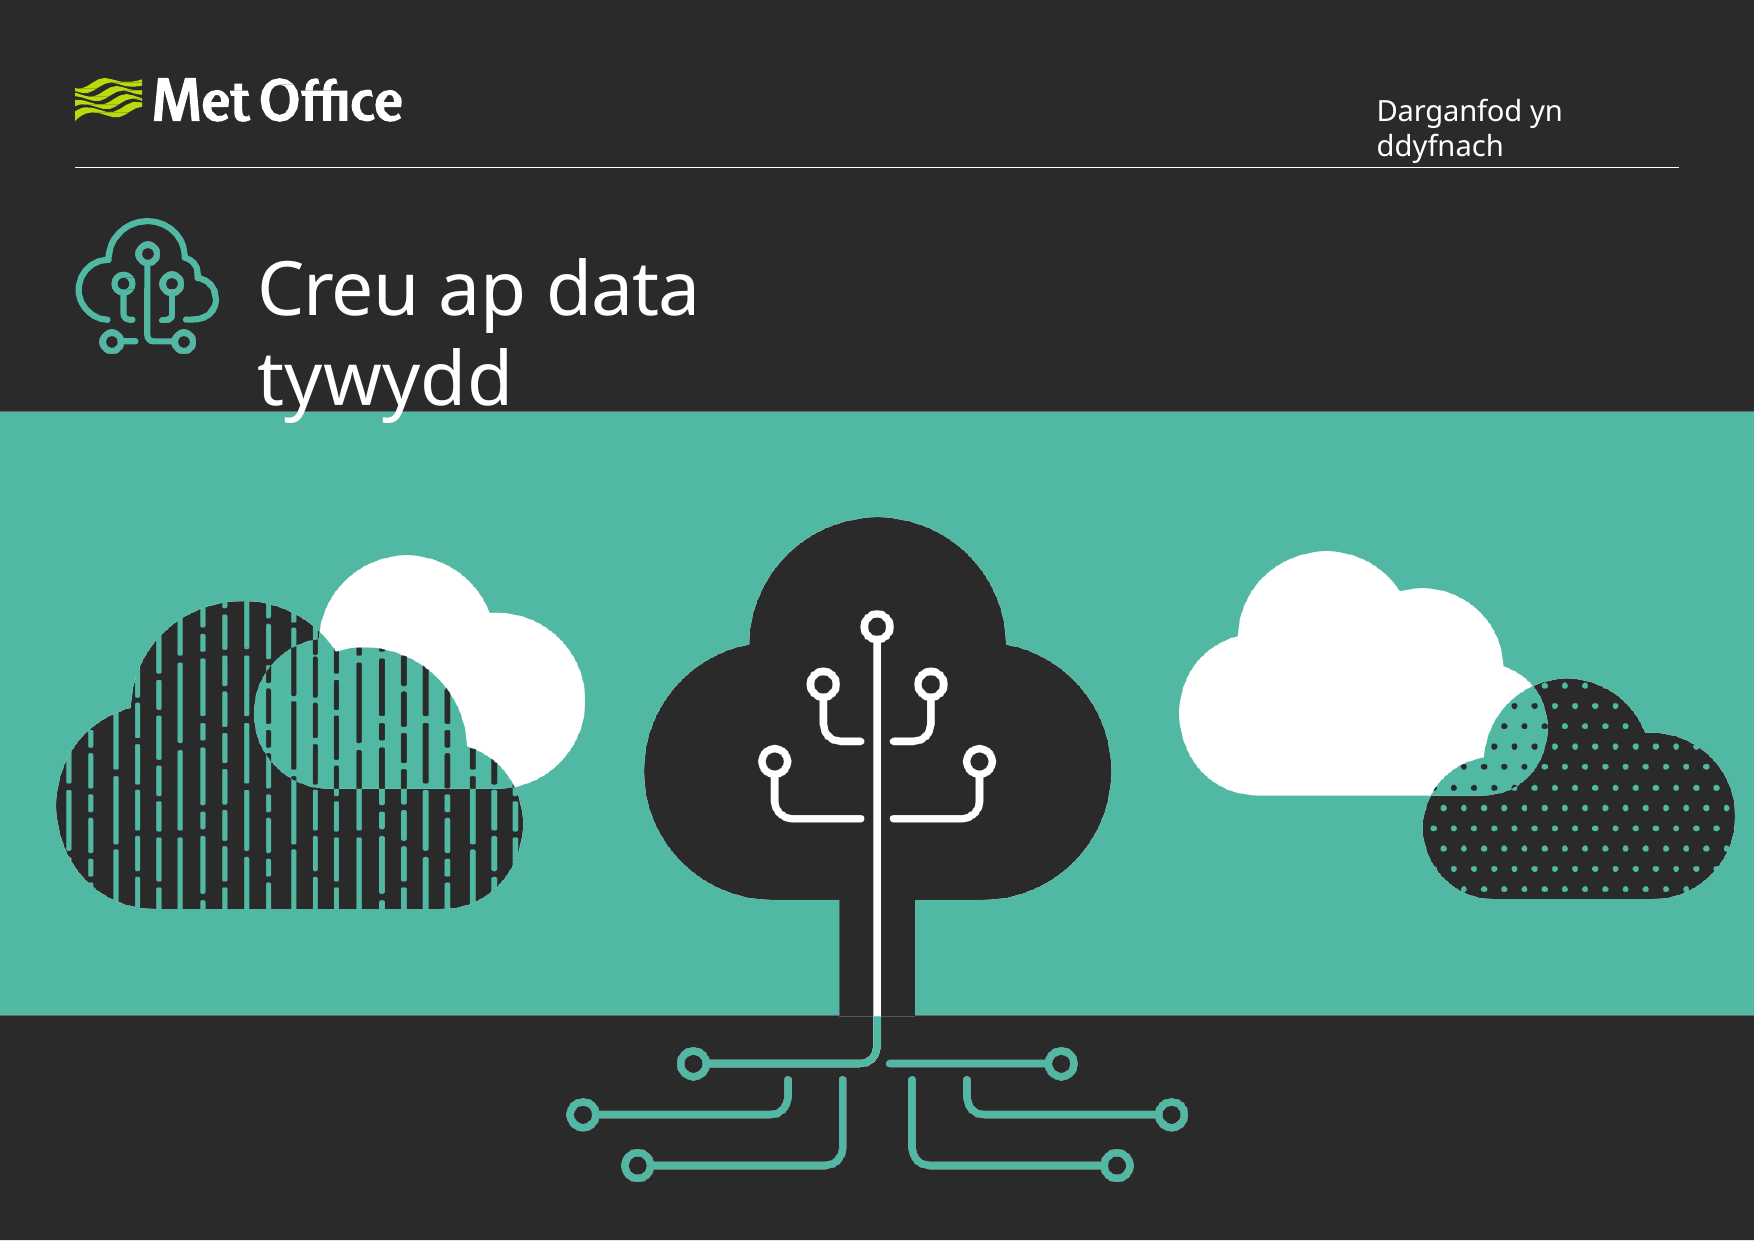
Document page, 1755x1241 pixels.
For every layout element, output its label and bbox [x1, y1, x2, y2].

text_box [0, 0, 1755, 1241]
